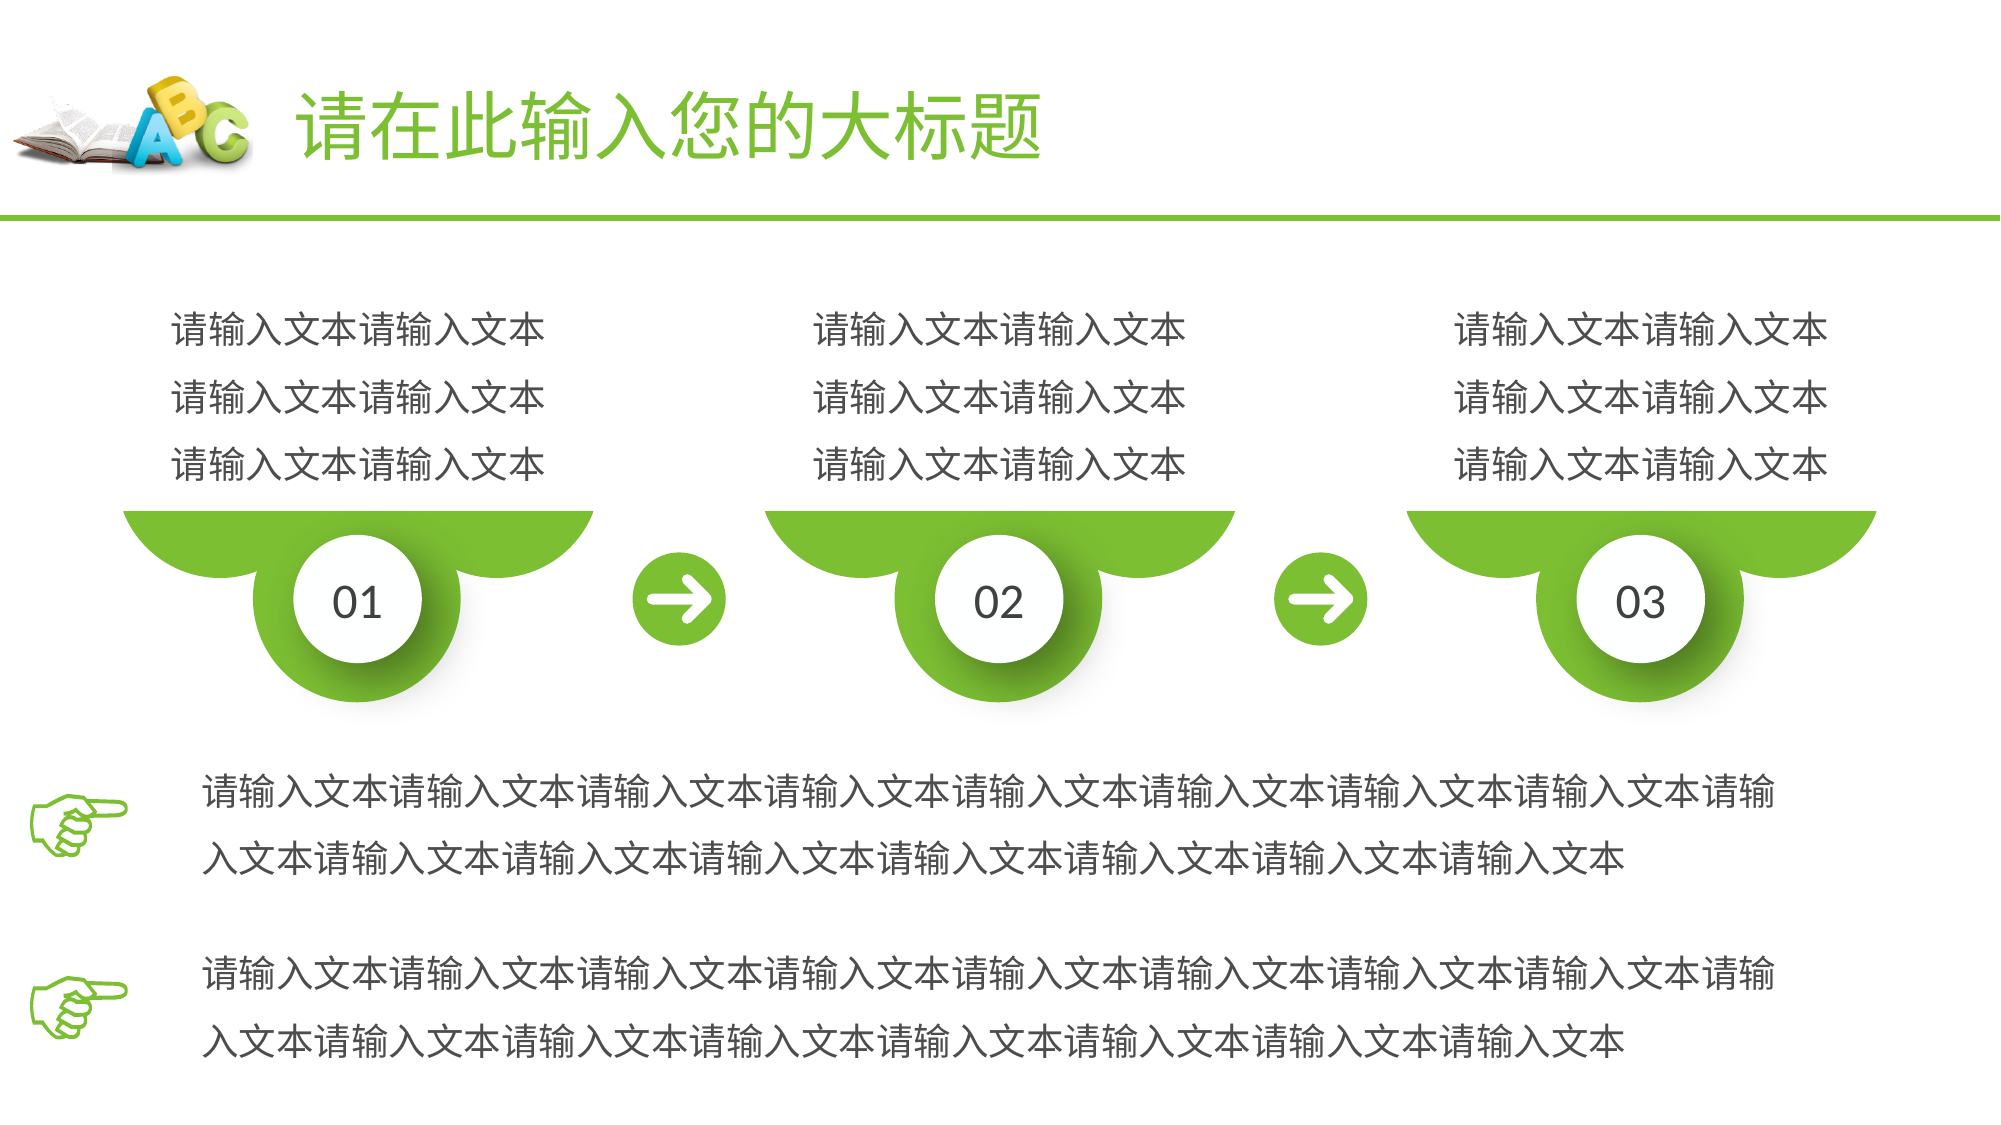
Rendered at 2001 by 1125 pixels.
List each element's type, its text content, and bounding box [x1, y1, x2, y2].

text_box 请输入文本请输入文本请输入文本请输入文本请输入文本请输入文本 [1433, 273, 1850, 497]
text_box 03 [1576, 534, 1706, 664]
text_box [30, 793, 128, 858]
text_box [123, 511, 594, 697]
text_box [1406, 511, 1877, 697]
text_box [1273, 551, 1369, 647]
text_box 请输入文本请输入文本请输入文本请输入文本请输入文本请输入文本请输入文本请输入文本请输入文本请输入文本请输入文本请输入文本请输入文本请输入文本请输入文本请输入文本 [185, 712, 1815, 894]
text_box 01 [293, 534, 422, 664]
title 请在此输入您的大标题 [278, 60, 1821, 200]
text_box [631, 551, 727, 647]
text_box 02 [935, 534, 1064, 664]
text_box [30, 975, 128, 1040]
picture [13, 72, 262, 175]
text_box 请输入文本请输入文本请输入文本请输入文本请输入文本请输入文本 [150, 273, 567, 497]
text_box 请输入文本请输入文本请输入文本请输入文本请输入文本请输入文本 [792, 273, 1208, 497]
text_box [764, 511, 1235, 697]
text_box 请输入文本请输入文本请输入文本请输入文本请输入文本请输入文本请输入文本请输入文本请输入文本请输入文本请输入文本请输入文本请输入文本请输入文本请输入文本请输入文本 [185, 894, 1815, 1096]
